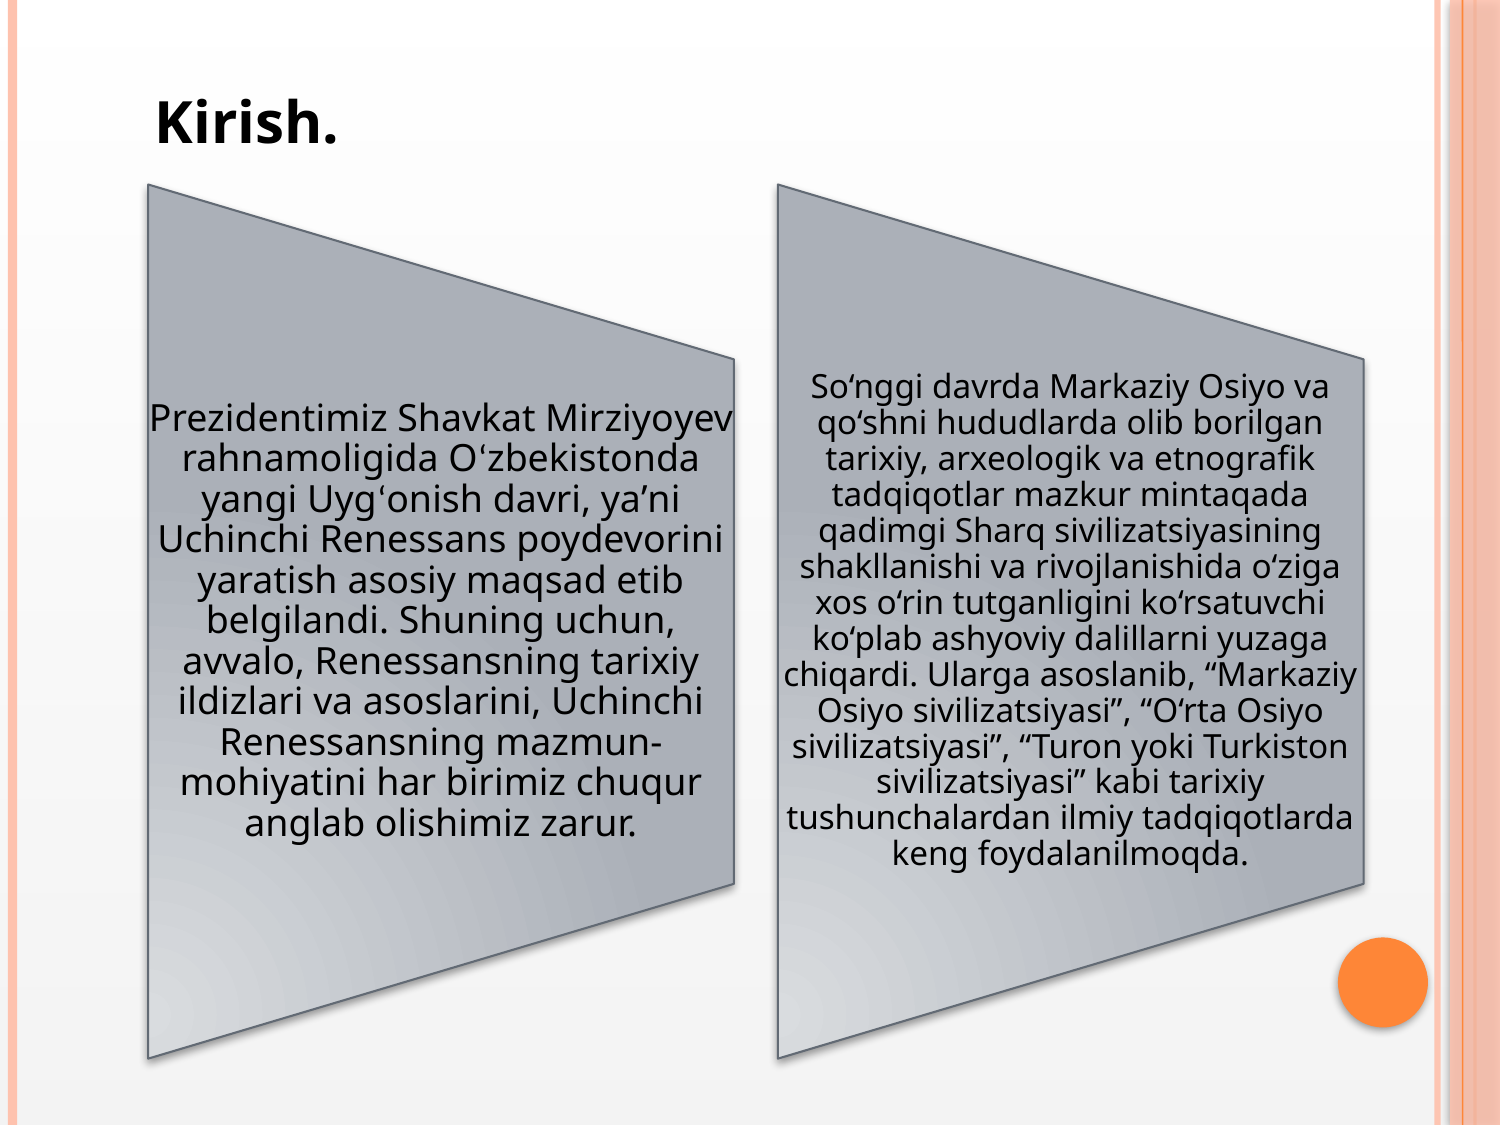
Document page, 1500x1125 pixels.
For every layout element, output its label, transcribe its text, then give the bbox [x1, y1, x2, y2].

list Kirish. [75, 78, 1400, 1062]
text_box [146, 183, 1365, 1060]
